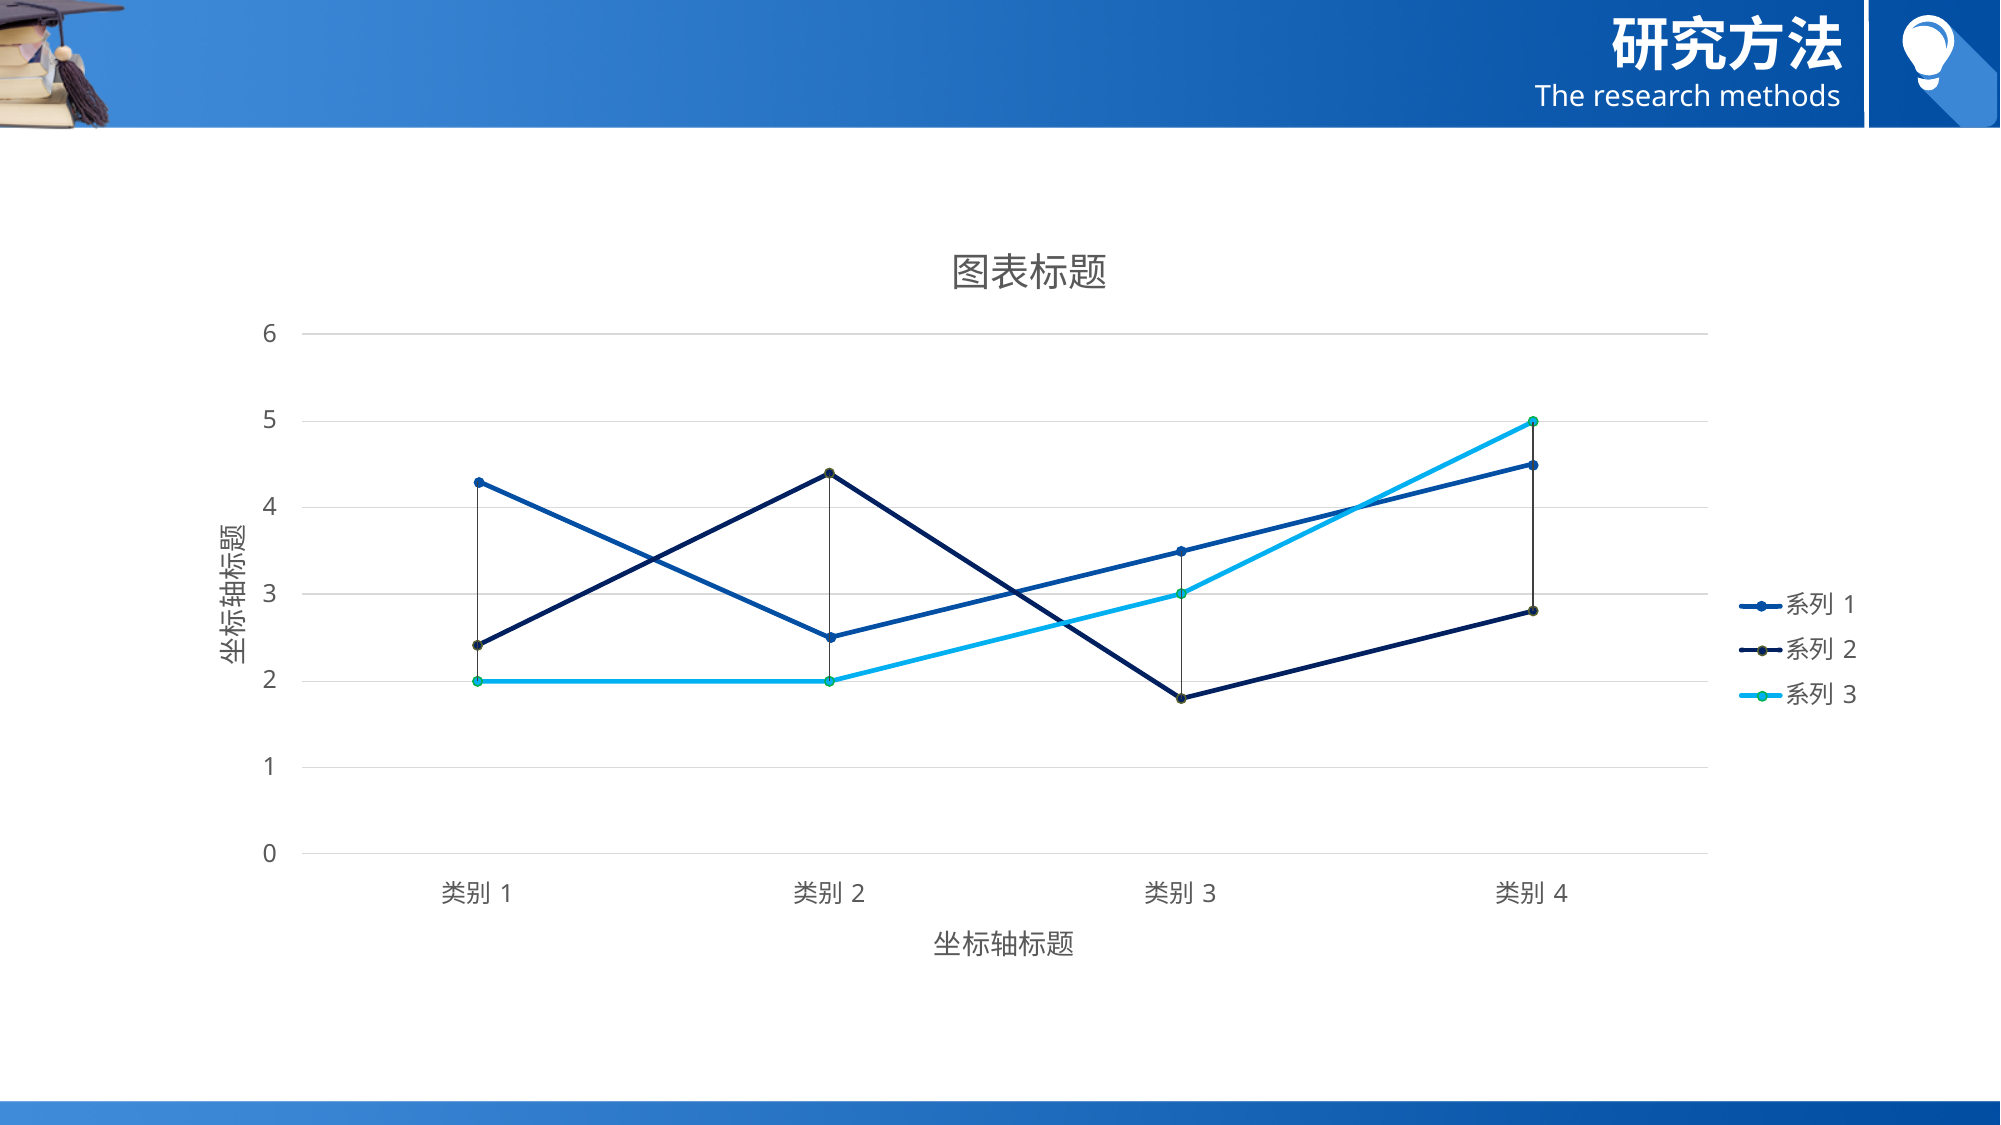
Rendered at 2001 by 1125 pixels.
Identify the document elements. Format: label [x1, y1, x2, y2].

text_box [1902, 14, 1998, 127]
text_box [1489, 0, 1860, 121]
picture [0, 0, 2000, 1125]
